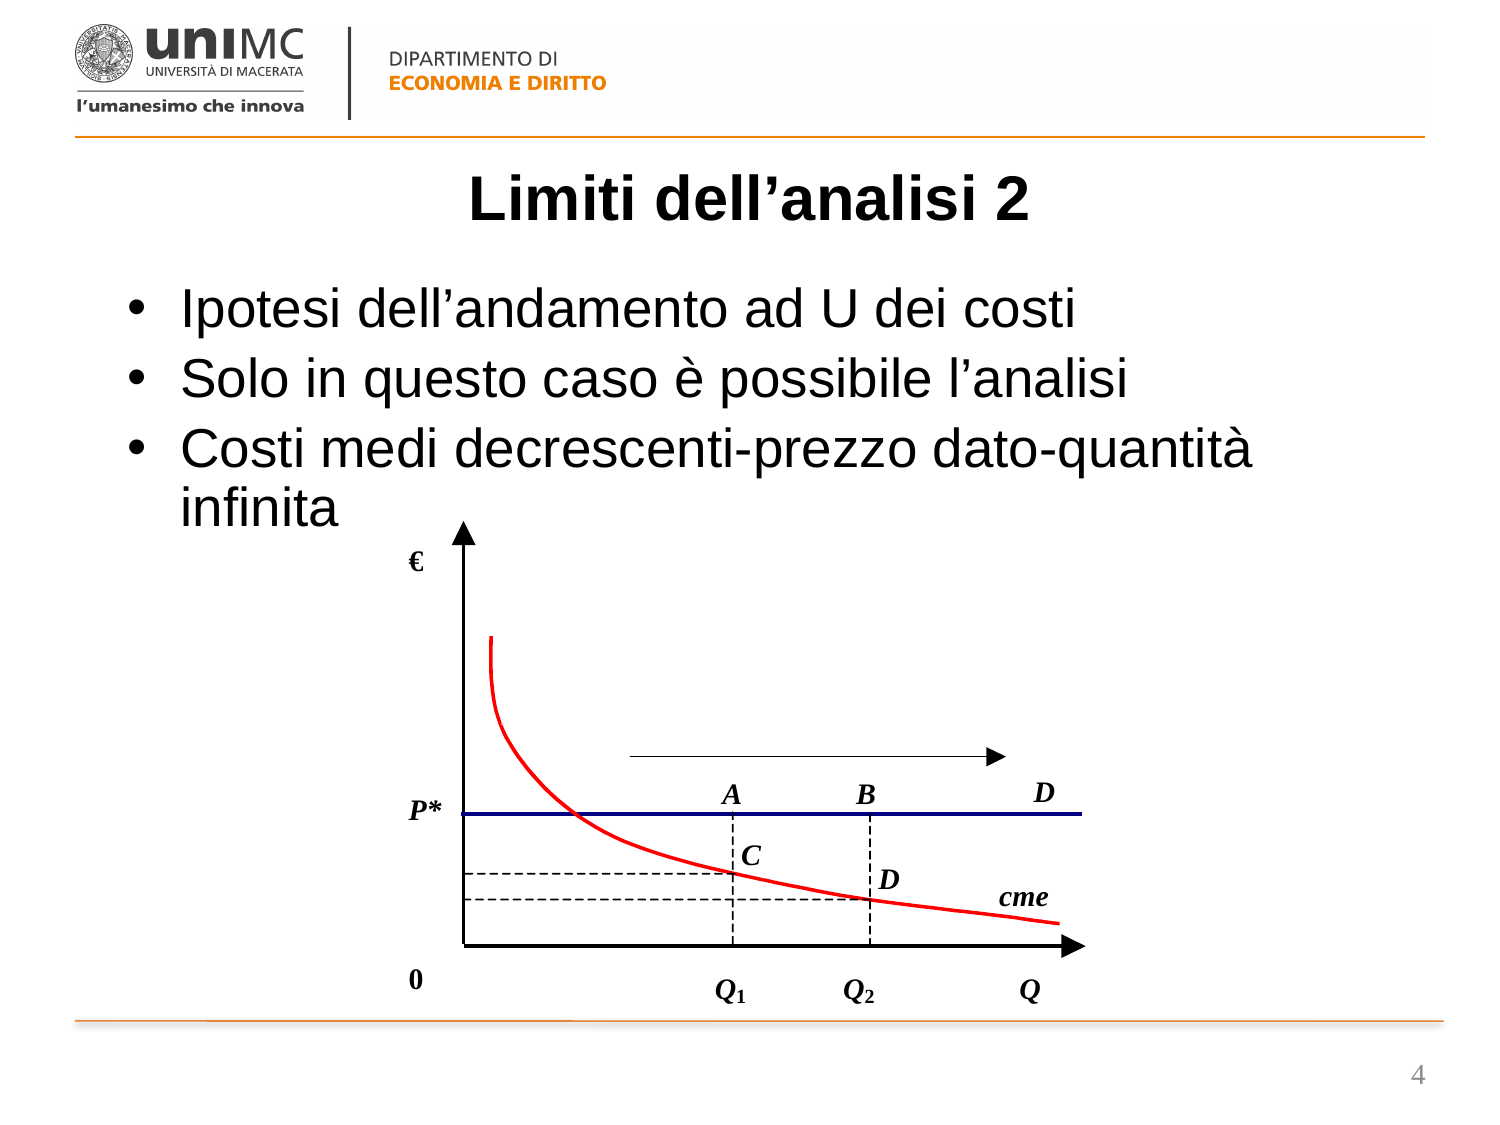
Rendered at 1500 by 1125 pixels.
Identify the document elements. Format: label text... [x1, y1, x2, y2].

list Ipotesi dell’andamento ad U dei costi Solo in questo caso è possibile l’analisi Costi medi decrescenti-prezzo dato-quantità infinita [112, 272, 1388, 548]
title Limiti dell’analisi 2 [75, 149, 1425, 241]
picture [75, 24, 1425, 138]
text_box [390, 516, 1092, 1043]
slide_number 4 [1091, 1042, 1442, 1103]
